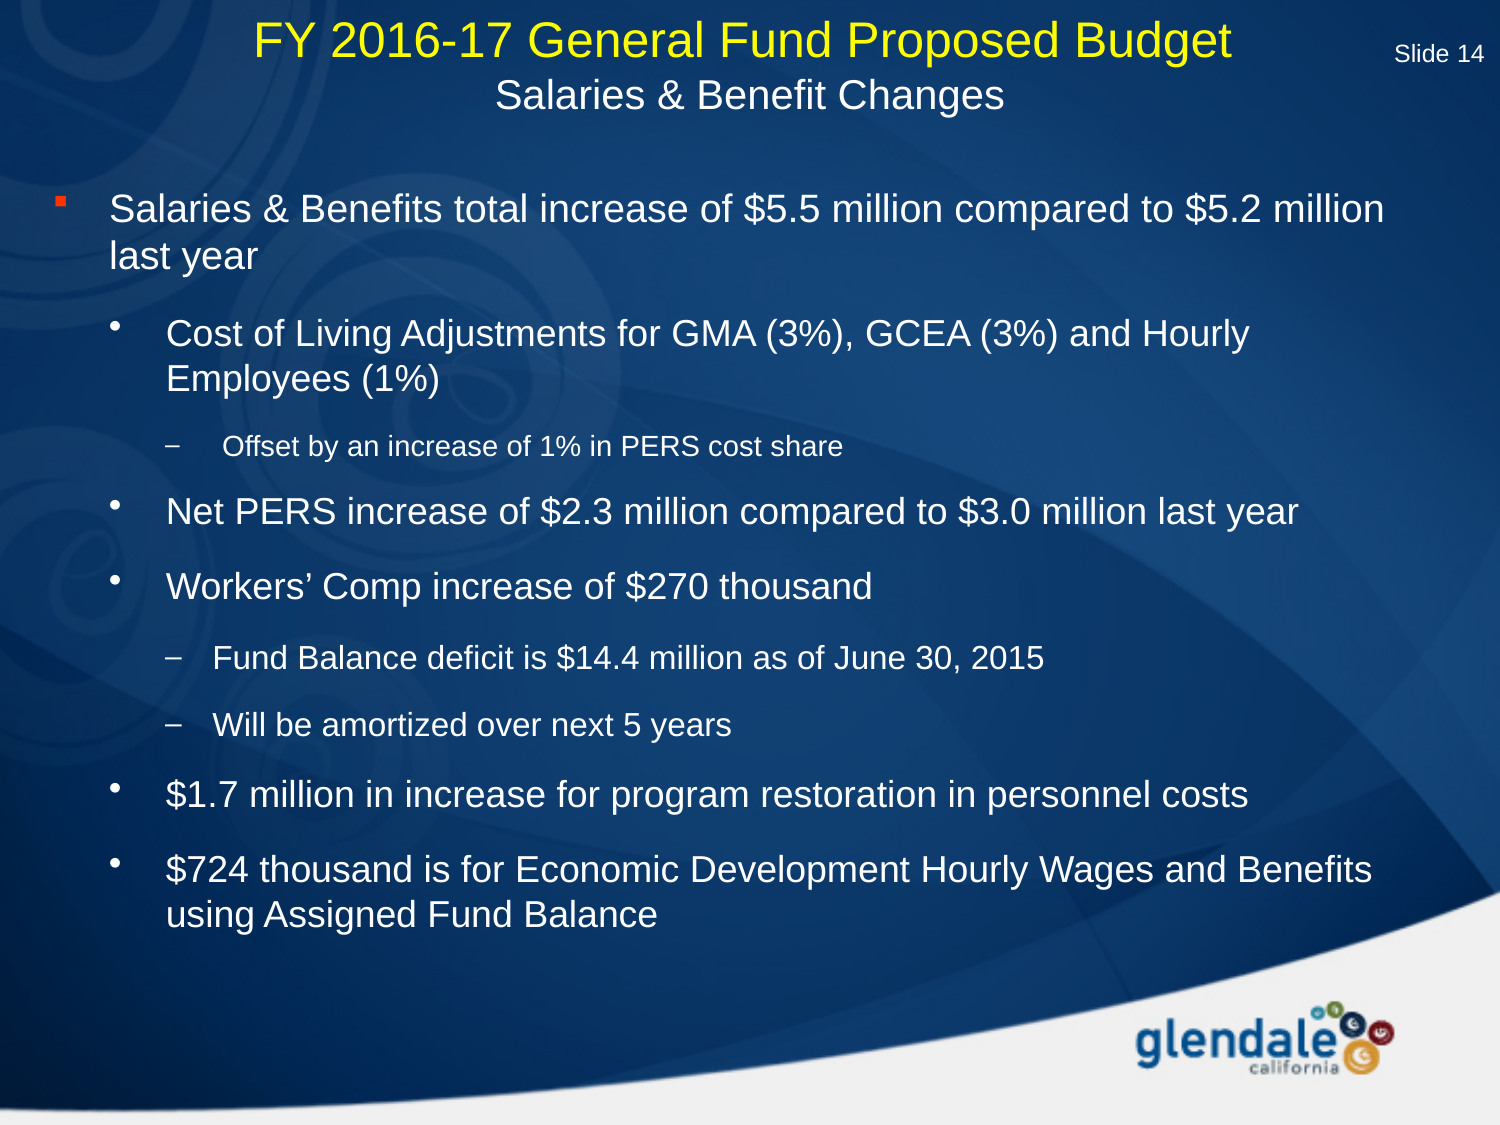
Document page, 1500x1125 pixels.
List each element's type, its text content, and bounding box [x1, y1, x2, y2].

list Salaries & Benefits total increase of $5.5 million compared to $5.2 million last year Cost of Living Adjustments for GMA (3%), GCEA (3%) and Hourly Employees (1%) Offset by an increase of 1% in PERS cost share Net PERS increase of $2.3 million compared to $3.0 million last year Workers’ Comp increase of $270 thousand Fund Balance deficit is $14.4 million as of June 30, 2015 Will be amortized over next 5 years $1.7 million in increase for program restoration in personnel costs $724 thousand is for Economic Development Hourly Wages and Benefits using Assigned Fund Balance [37, 174, 1450, 1013]
picture [0, 0, 1500, 1125]
text_box FY 2016-17 General Fund Proposed Budget Salaries & Benefit Changes [50, 12, 1450, 113]
slide_number Slide 14 [1149, 0, 1500, 75]
